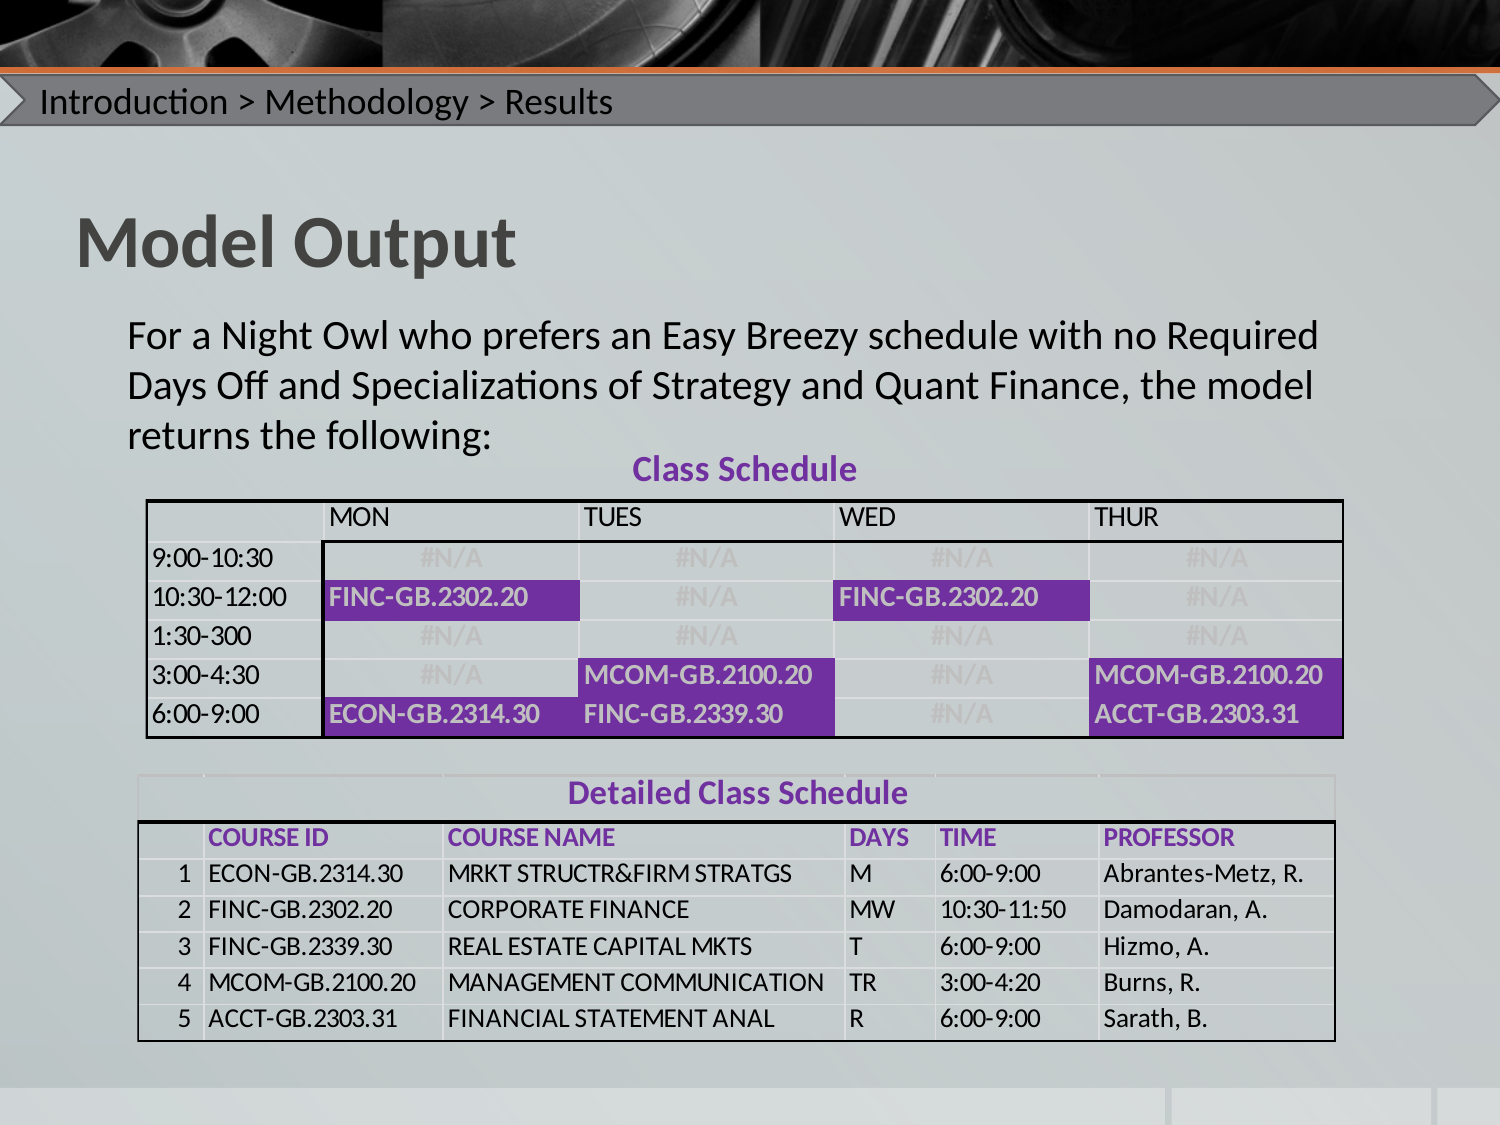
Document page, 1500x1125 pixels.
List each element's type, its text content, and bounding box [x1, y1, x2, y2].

picture [137, 774, 1338, 1044]
title Model Output [75, 162, 1425, 313]
text_box For a Night Owl who prefers an Easy Breezy schedule with no Required Days Off and Specializations of Strategy and Quant Finance, the model returns the following: [112, 299, 1388, 465]
picture [0, 0, 1500, 67]
picture [145, 449, 1346, 741]
text_box Introduction > Methodology > Results [0, 73, 1500, 127]
